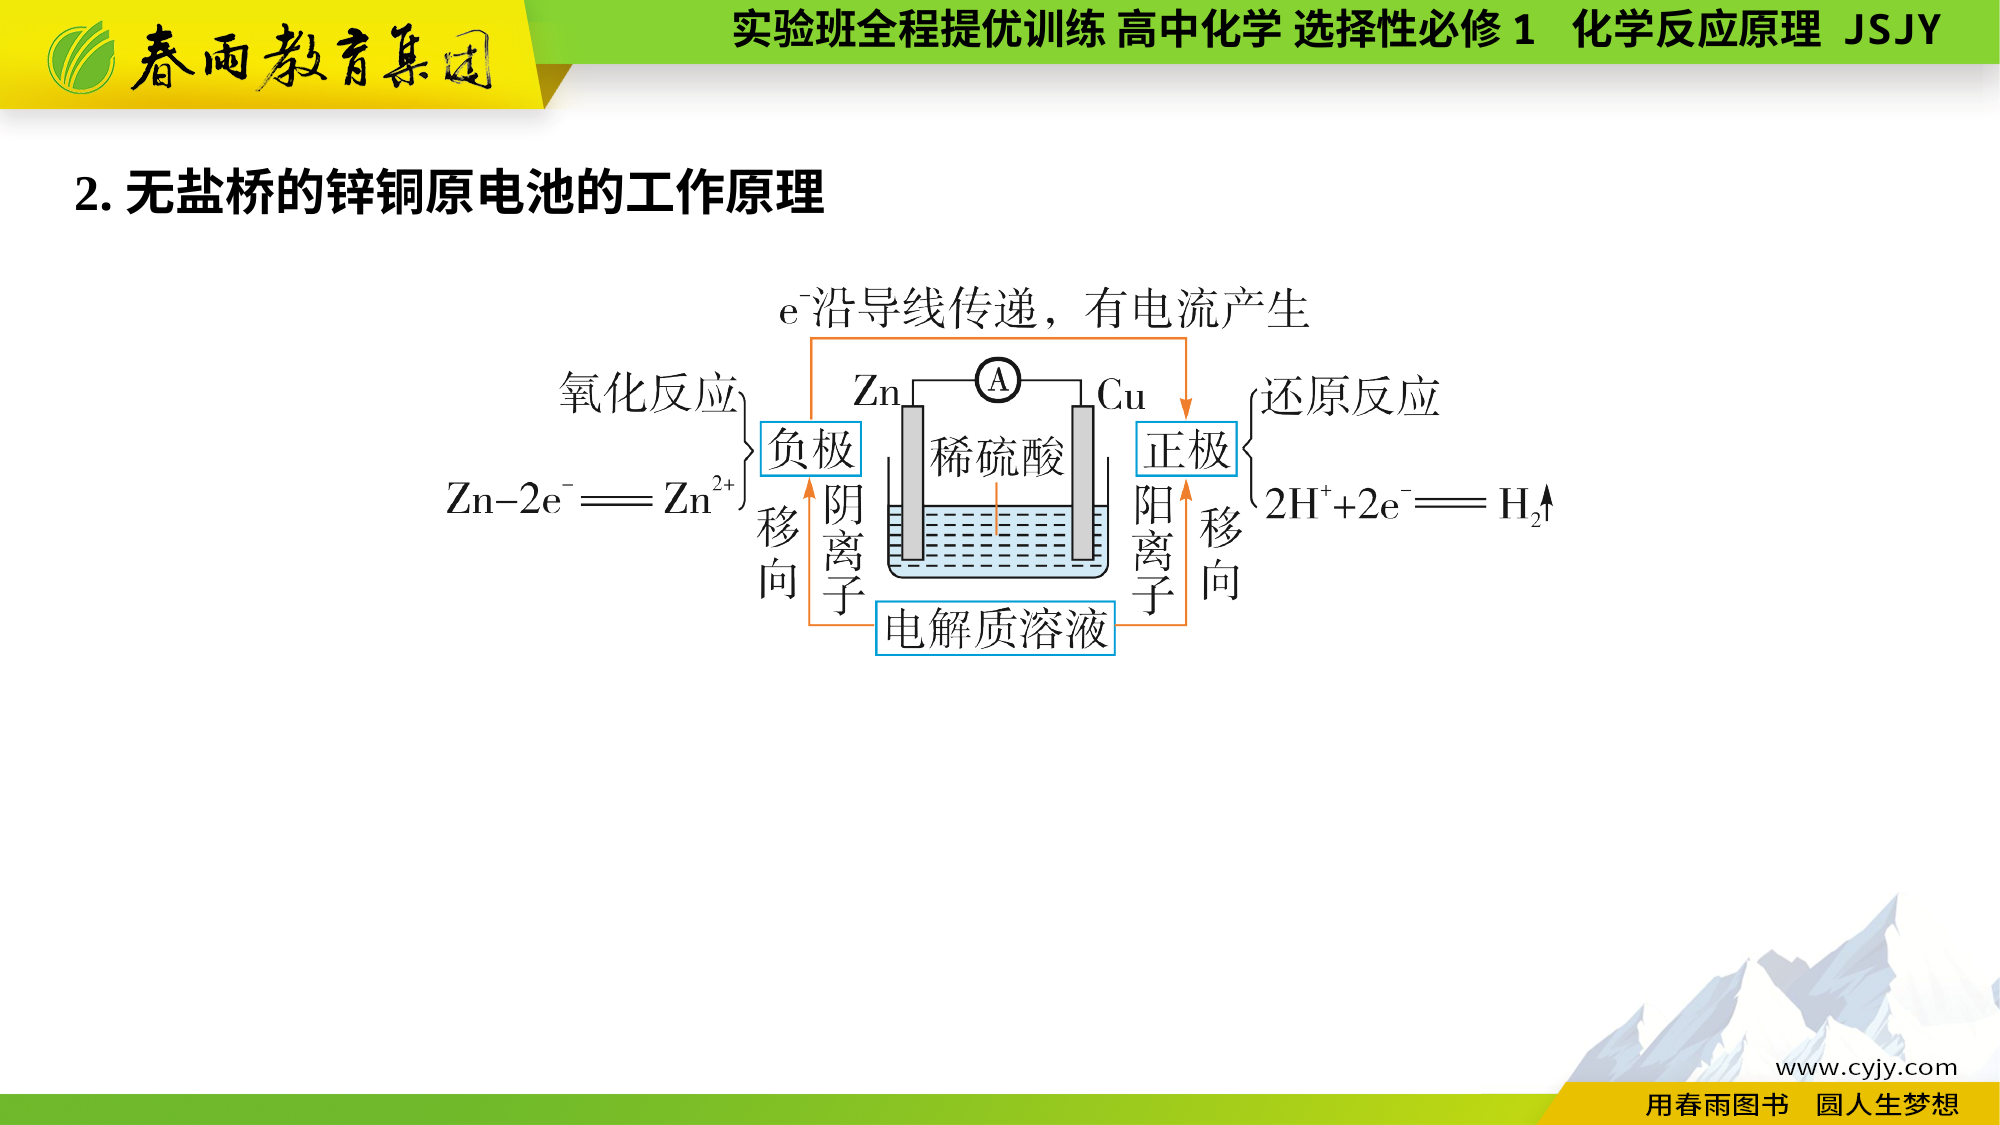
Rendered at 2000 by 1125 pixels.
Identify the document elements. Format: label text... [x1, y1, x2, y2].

list 2.无盐桥的锌铜原电池的工作原理 [59, 122, 1944, 217]
picture [0, 0, 2000, 1125]
